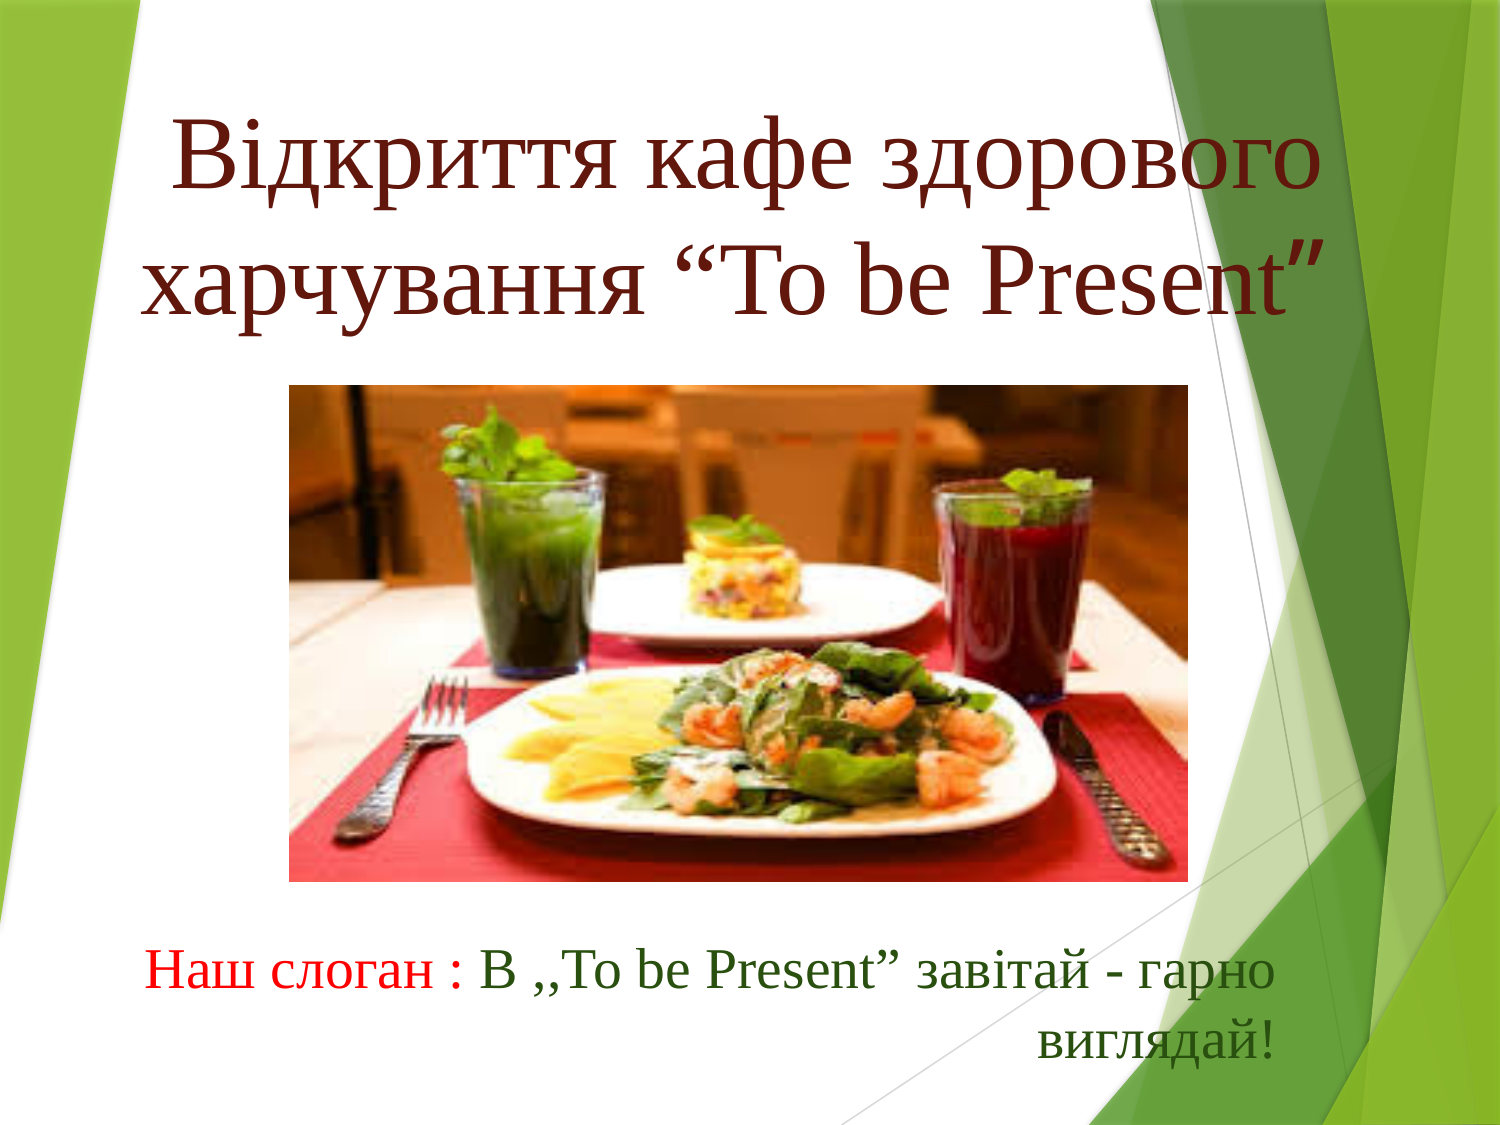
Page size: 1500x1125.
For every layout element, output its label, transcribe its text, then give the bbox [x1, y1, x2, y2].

subtitle Наш слоган : В ,,To be Present” завітай - гарно виглядай! [17, 923, 1293, 1078]
title Відкриття кафе здорового харчування “To be Present” [64, 42, 1340, 343]
picture [288, 384, 1188, 882]
